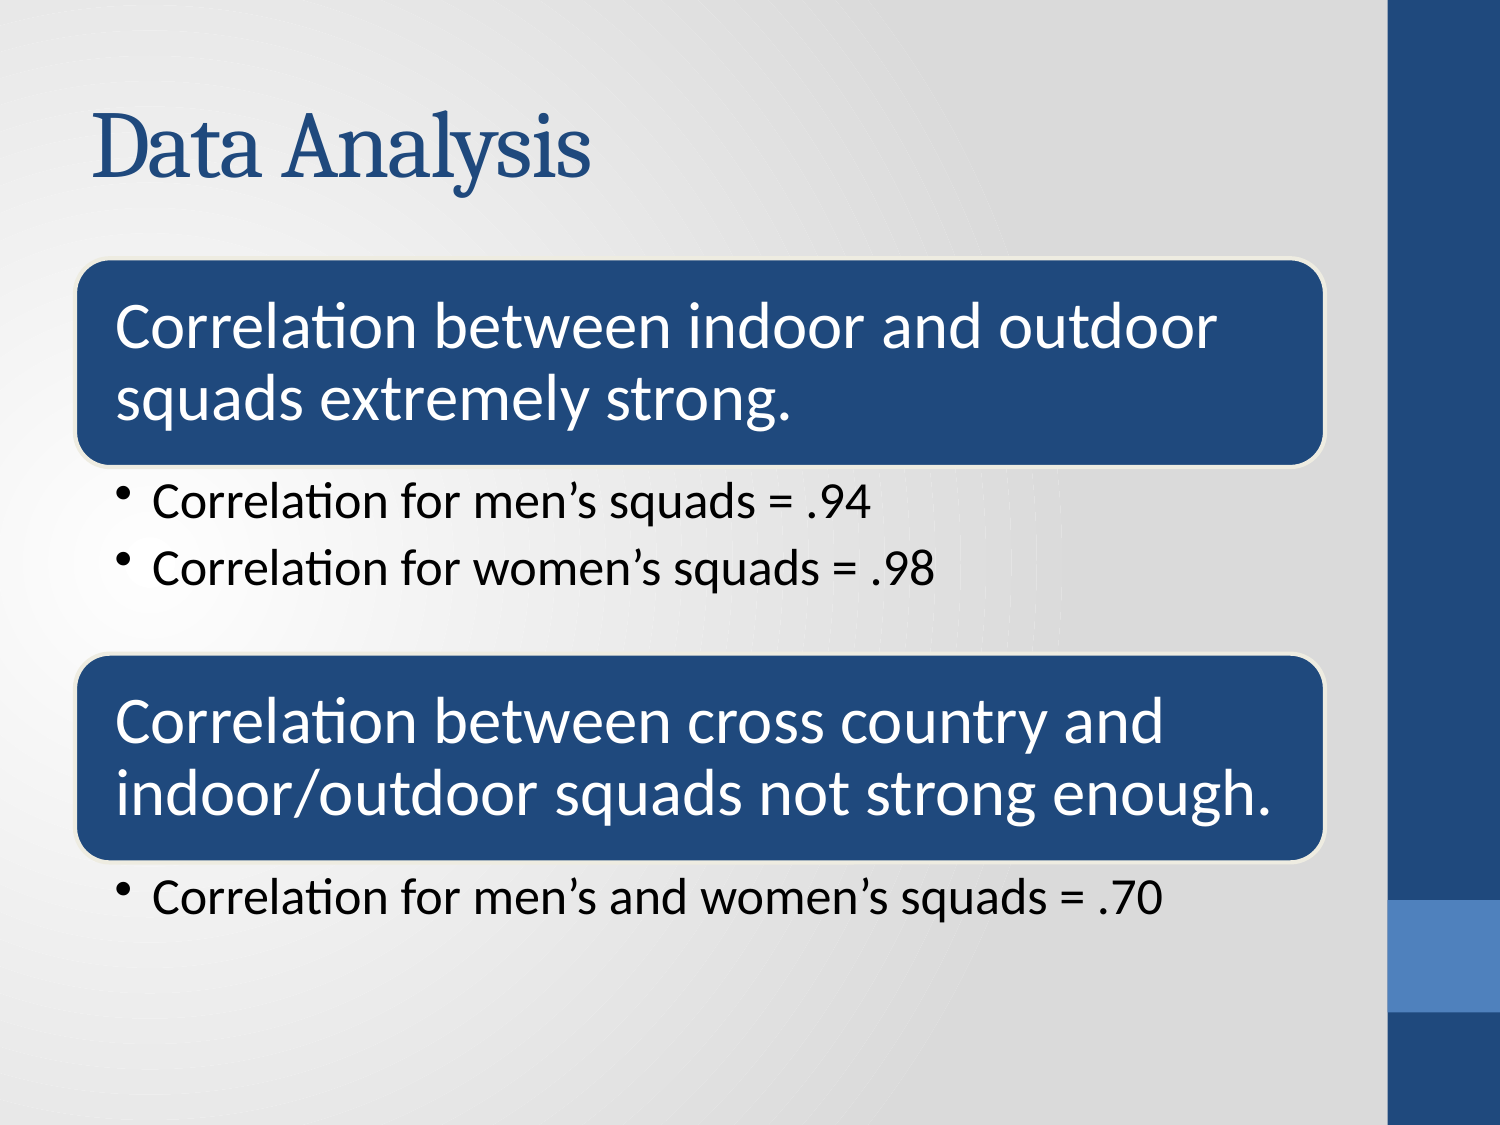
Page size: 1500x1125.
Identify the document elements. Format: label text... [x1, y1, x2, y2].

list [74, 186, 1326, 976]
title Data Analysis [75, 45, 1325, 183]
